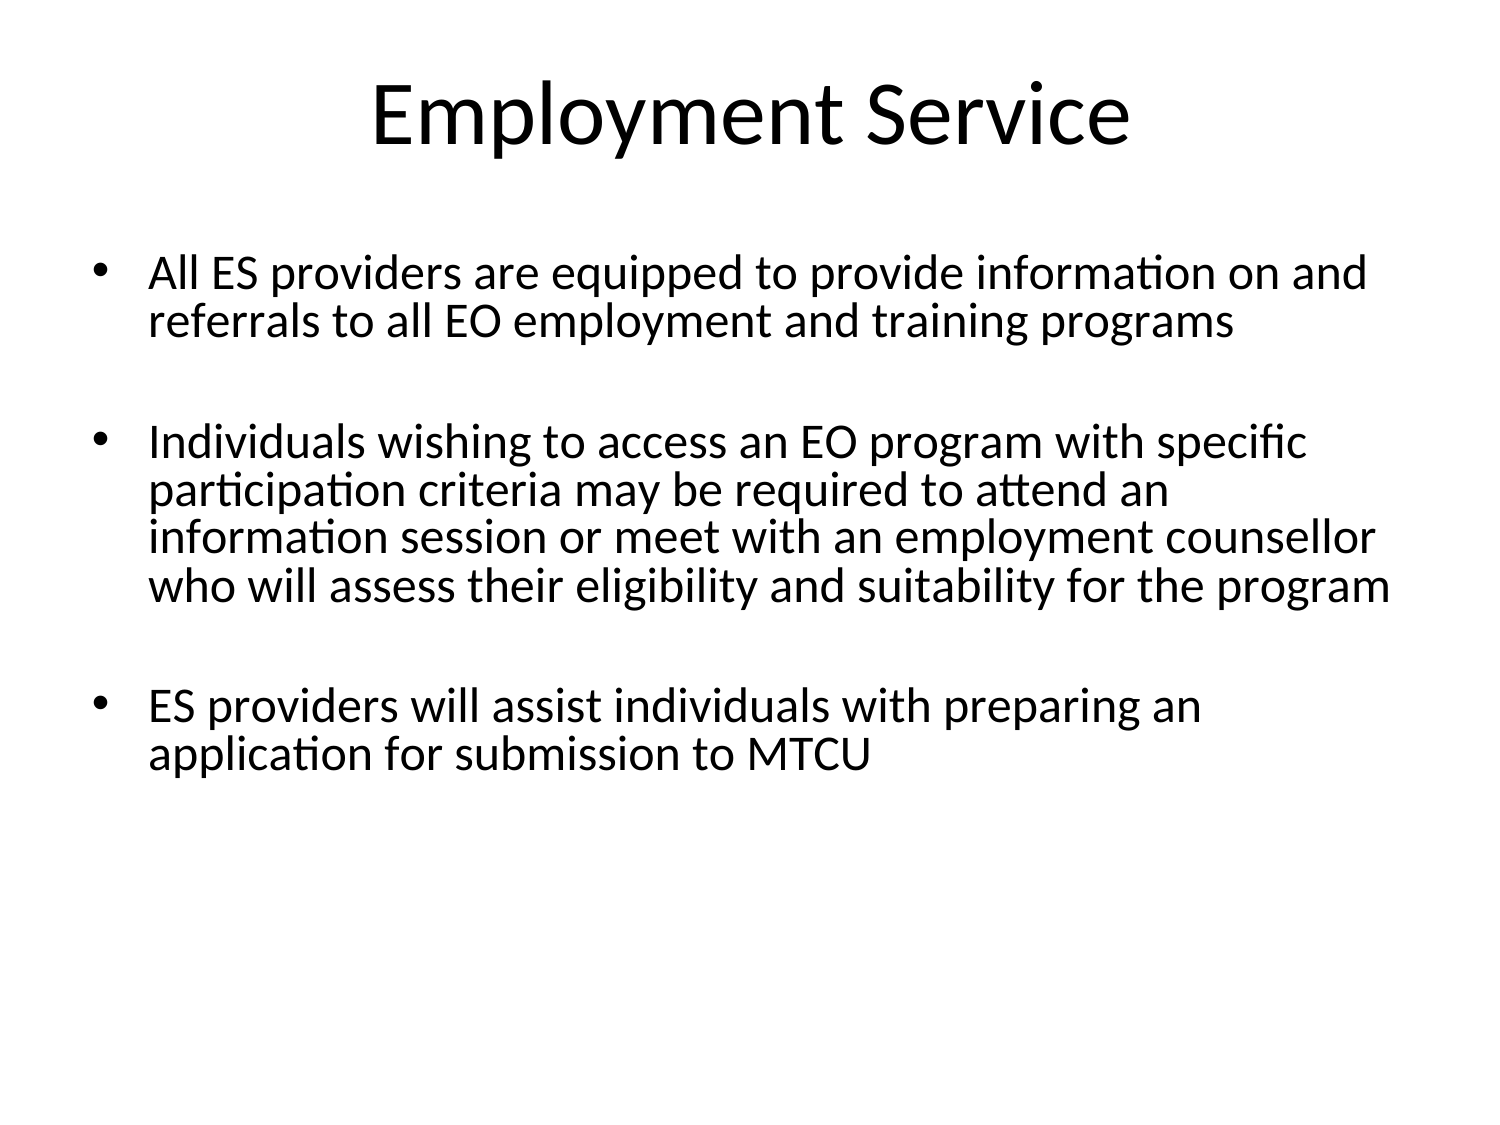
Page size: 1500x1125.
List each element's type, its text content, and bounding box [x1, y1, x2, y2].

title Employment Service [76, 54, 1427, 161]
list All ES providers are equipped to provide information on and referrals to all EO employment and training programs Individuals wishing to access an EO program with specific participation criteria may be required to attend an information session or meet with an employment counsellor who will assess their eligibility and suitability for the program ES providers will assist individuals with preparing an application for submission to MTCU [76, 243, 1427, 988]
